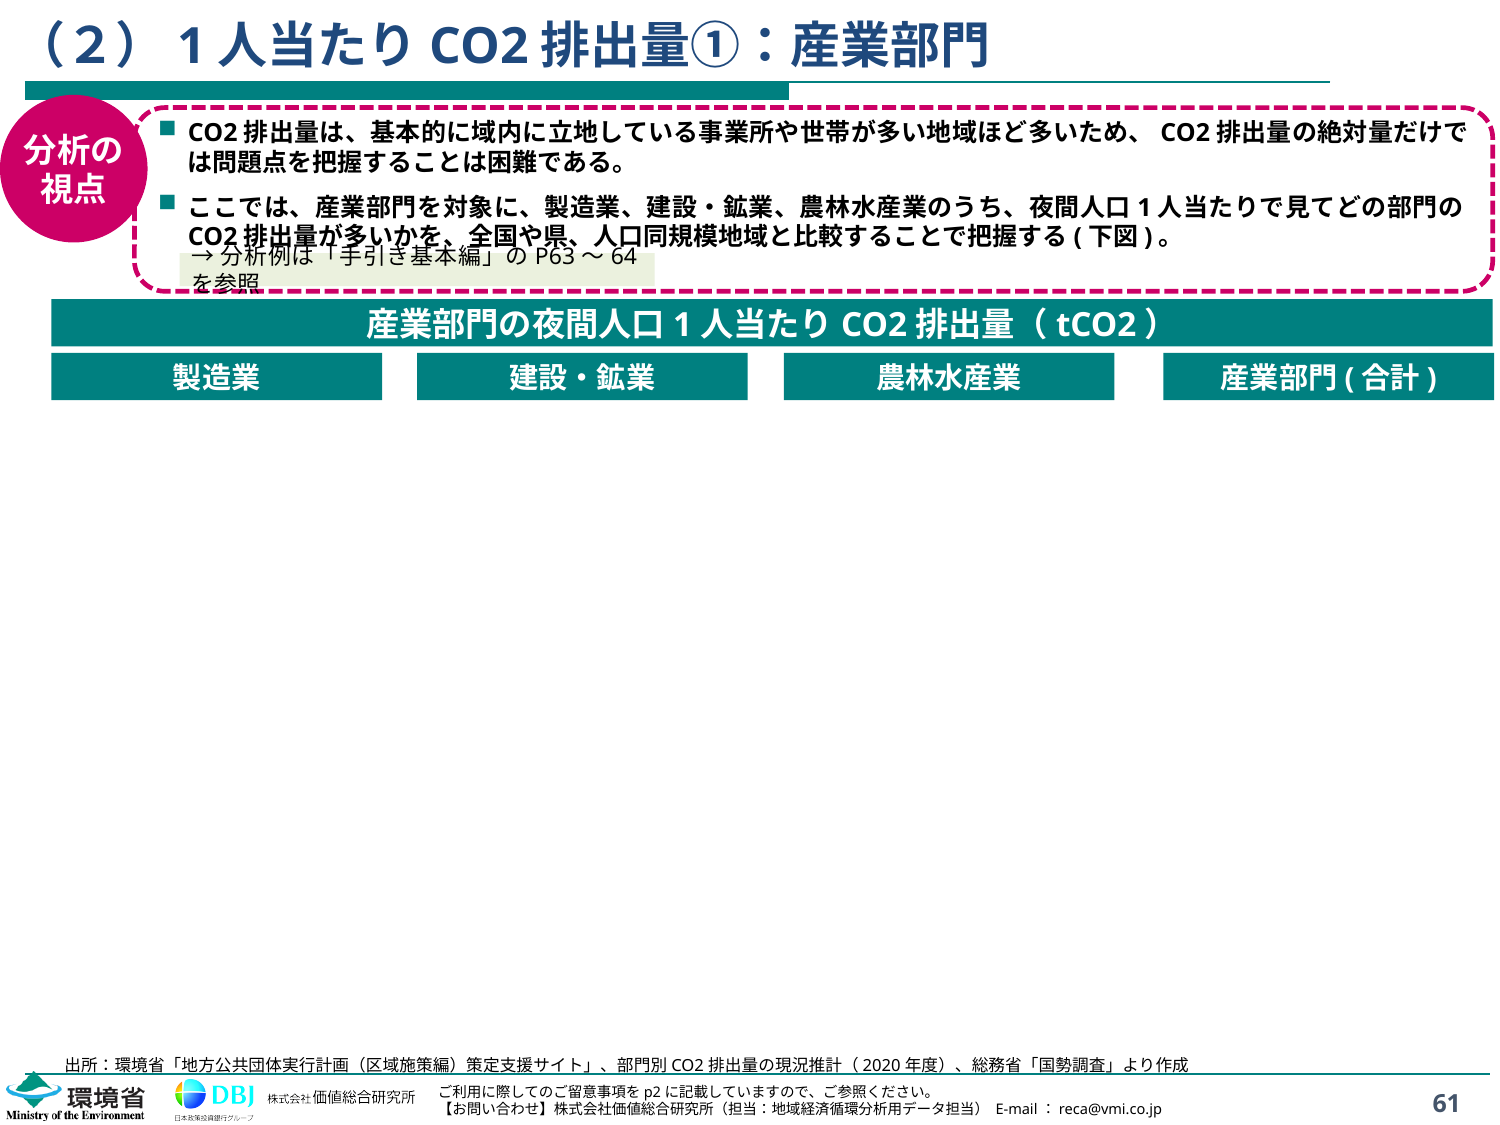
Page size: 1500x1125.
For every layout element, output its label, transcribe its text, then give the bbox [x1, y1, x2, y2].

text_box 分析の 視点 [0, 94, 148, 243]
text_box →分析例は「手引き基本編」のP63～64を参照 [179, 253, 655, 287]
text_box 建設・鉱業 [417, 352, 748, 401]
text_box 出所：環境省「地方公共団体実行計画（区域施策編）策定支援サイト」、部門別CO2排出量の現況推計（2020年度）、総務省「国勢調査」より作成 [49, 1047, 1220, 1082]
text_box 製造業 [51, 352, 383, 401]
text_box 農林水産業 [783, 352, 1115, 401]
picture [2, 1071, 148, 1125]
text_box CO2排出量は、基本的に域内に立地している事業所や世帯が多い地域ほど多いため、CO2排出量の絶対量だけでは問題点を把握することは困難である。 ここでは、産業部門を対象に、製造業、建設・鉱業、農林水産業のうち、夜間人口1人当たりで見てどの部門のCO2排出量が多いかを、全国や県、人口同規模地域と比較することで把握する(下図)。 [134, 107, 1493, 292]
picture [171, 1082, 419, 1125]
title （２）1人当たりCO2排出量①：産業部門 [0, 0, 1304, 82]
text_box 産業部門(合計) [1163, 352, 1495, 401]
text_box 産業部門の夜間人口1人当たりCO2排出量（tCO2） [51, 299, 1493, 347]
slide_number 61 [1393, 1079, 1500, 1122]
